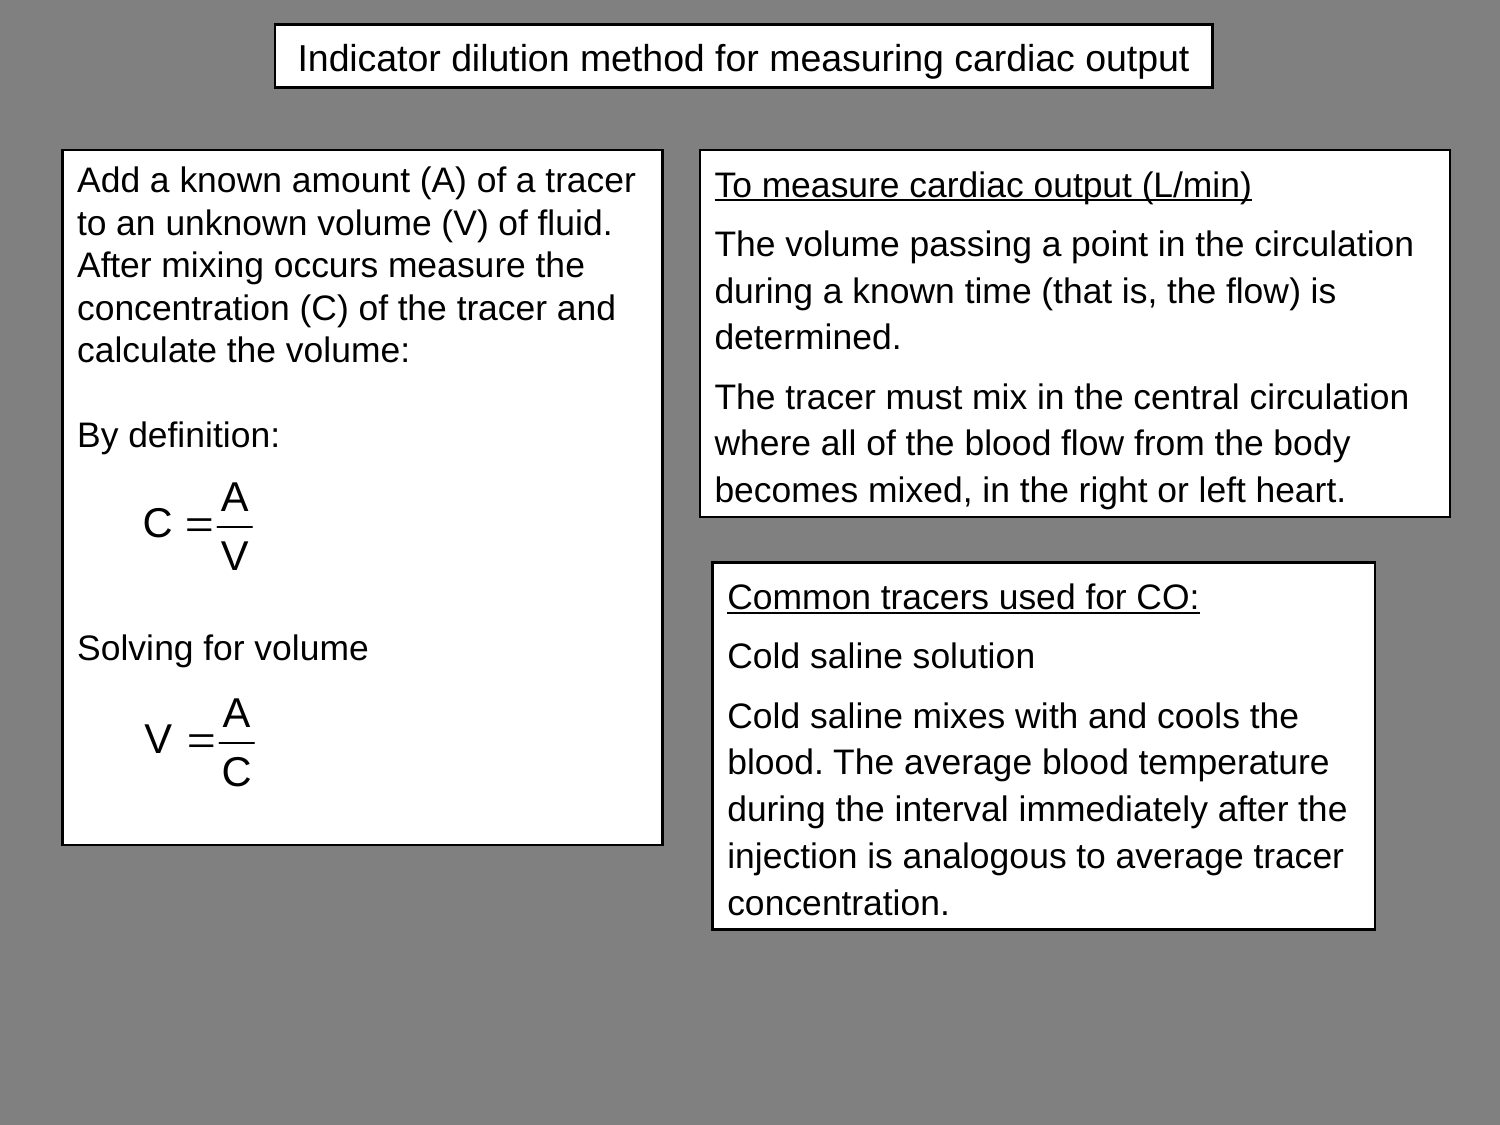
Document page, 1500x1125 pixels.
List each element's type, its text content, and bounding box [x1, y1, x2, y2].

text_box Add a known amount (A) of a tracer to an unknown volume (V) of fluid. After mixing occurs measure the concentration (C) of the tracer and calculate the volume: By definition: Solving for volume [62, 149, 663, 845]
text_box Common tracers used for CO: Cold saline solution Cold saline mixes with and cools the blood. The average blood temperature during the interval immediately after the injection is analogous to average tracer concentration. [712, 562, 1375, 930]
text_box To measure cardiac output (L/min) The volume passing a point in the circulation during a known time (that is, the flow) is determined. The tracer must mix in the central circulation where all of the blood flow from the body becomes mixed, in the right or left heart. [699, 149, 1450, 518]
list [137, 687, 263, 796]
title Indicator dilution method for measuring cardiac output [274, 23, 1214, 89]
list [137, 471, 263, 580]
